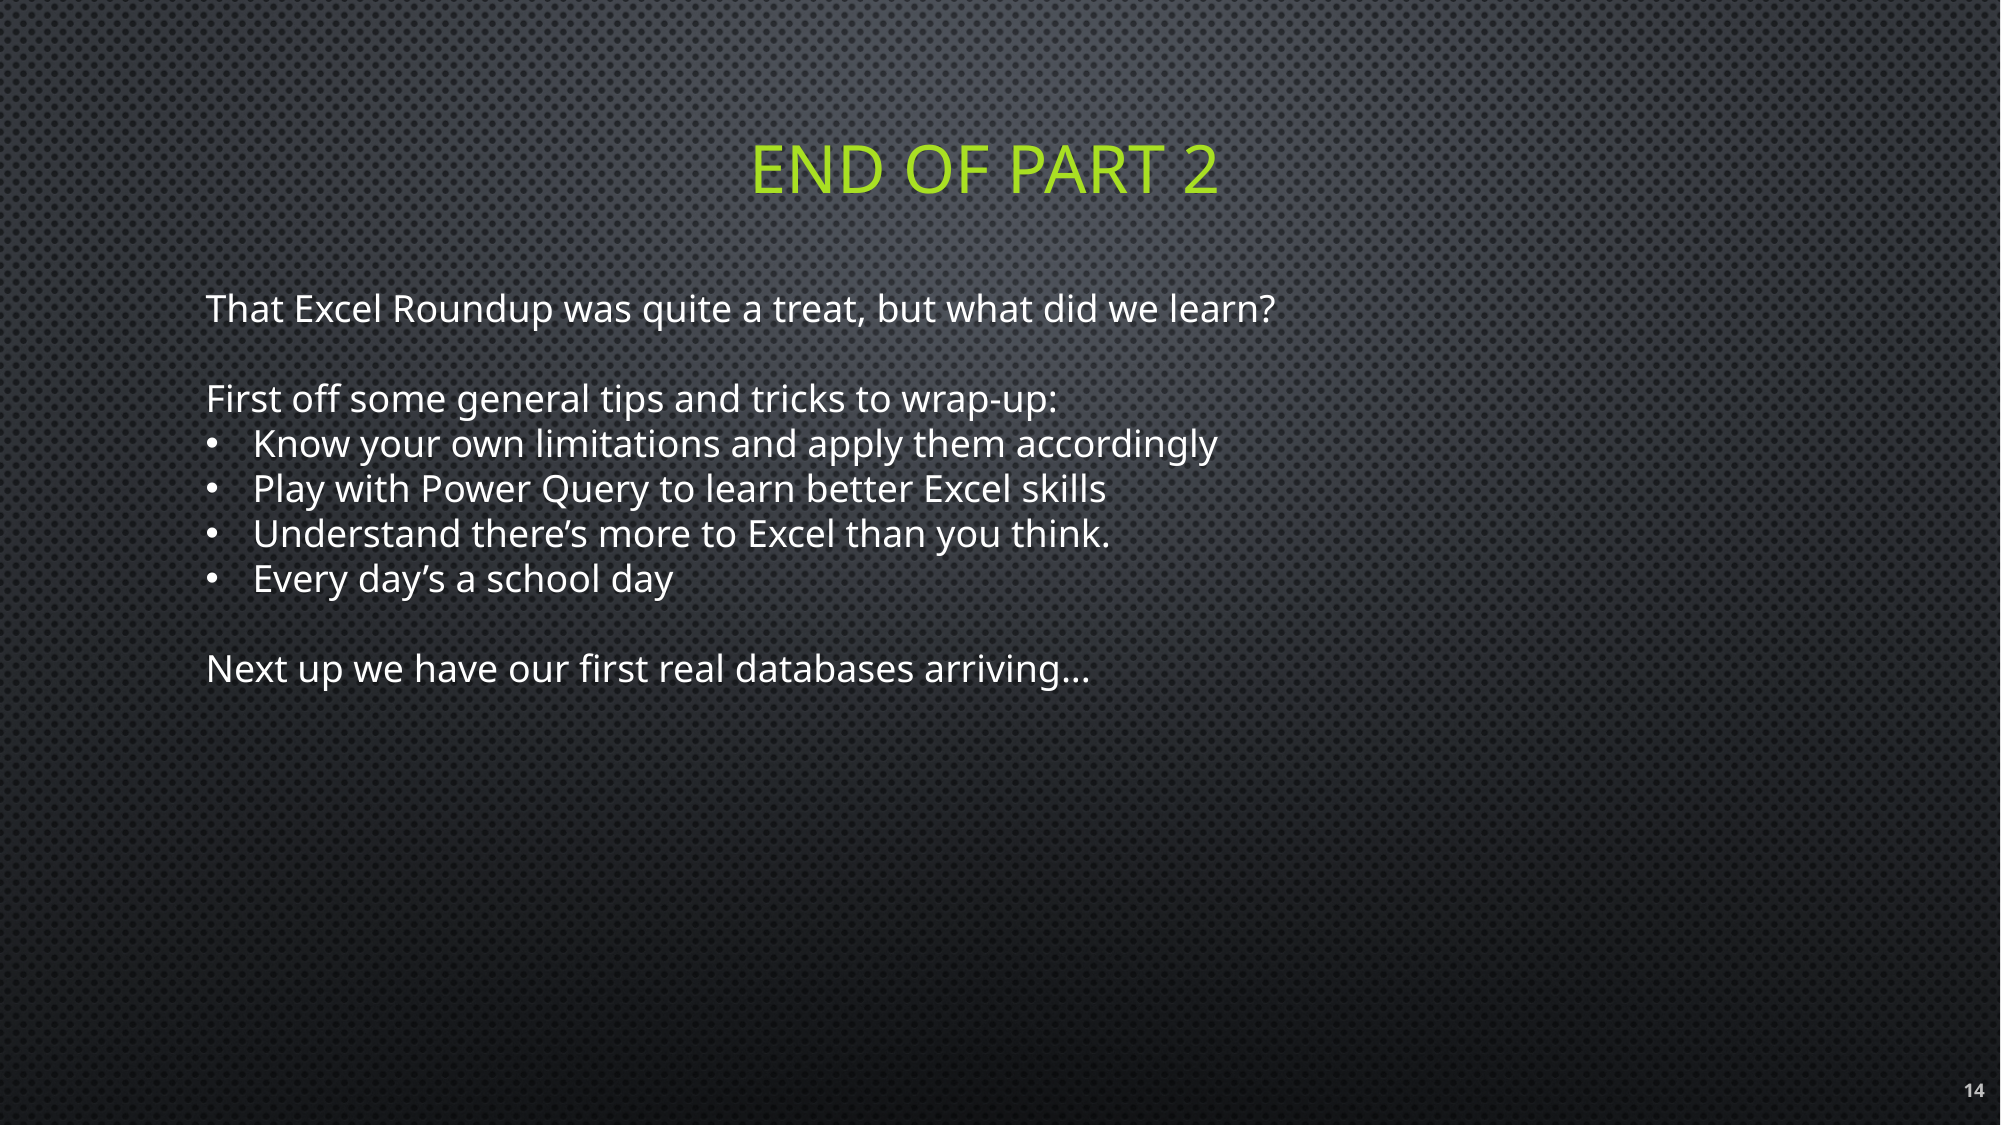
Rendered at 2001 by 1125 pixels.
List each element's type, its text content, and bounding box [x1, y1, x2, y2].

slide_number 14 [1909, 1061, 2000, 1122]
title End of Part 2 [173, 10, 1799, 323]
text_box That Excel Roundup was quite a treat, but what did we learn? First off some general tips and tricks to wrap-up: Know your own limitations and apply them accordingly Play with Power Query to learn better Excel skills Understand there’s more to Excel than you think. Every day’s a school day Next up we have our first real databases arriving... [190, 277, 1838, 698]
